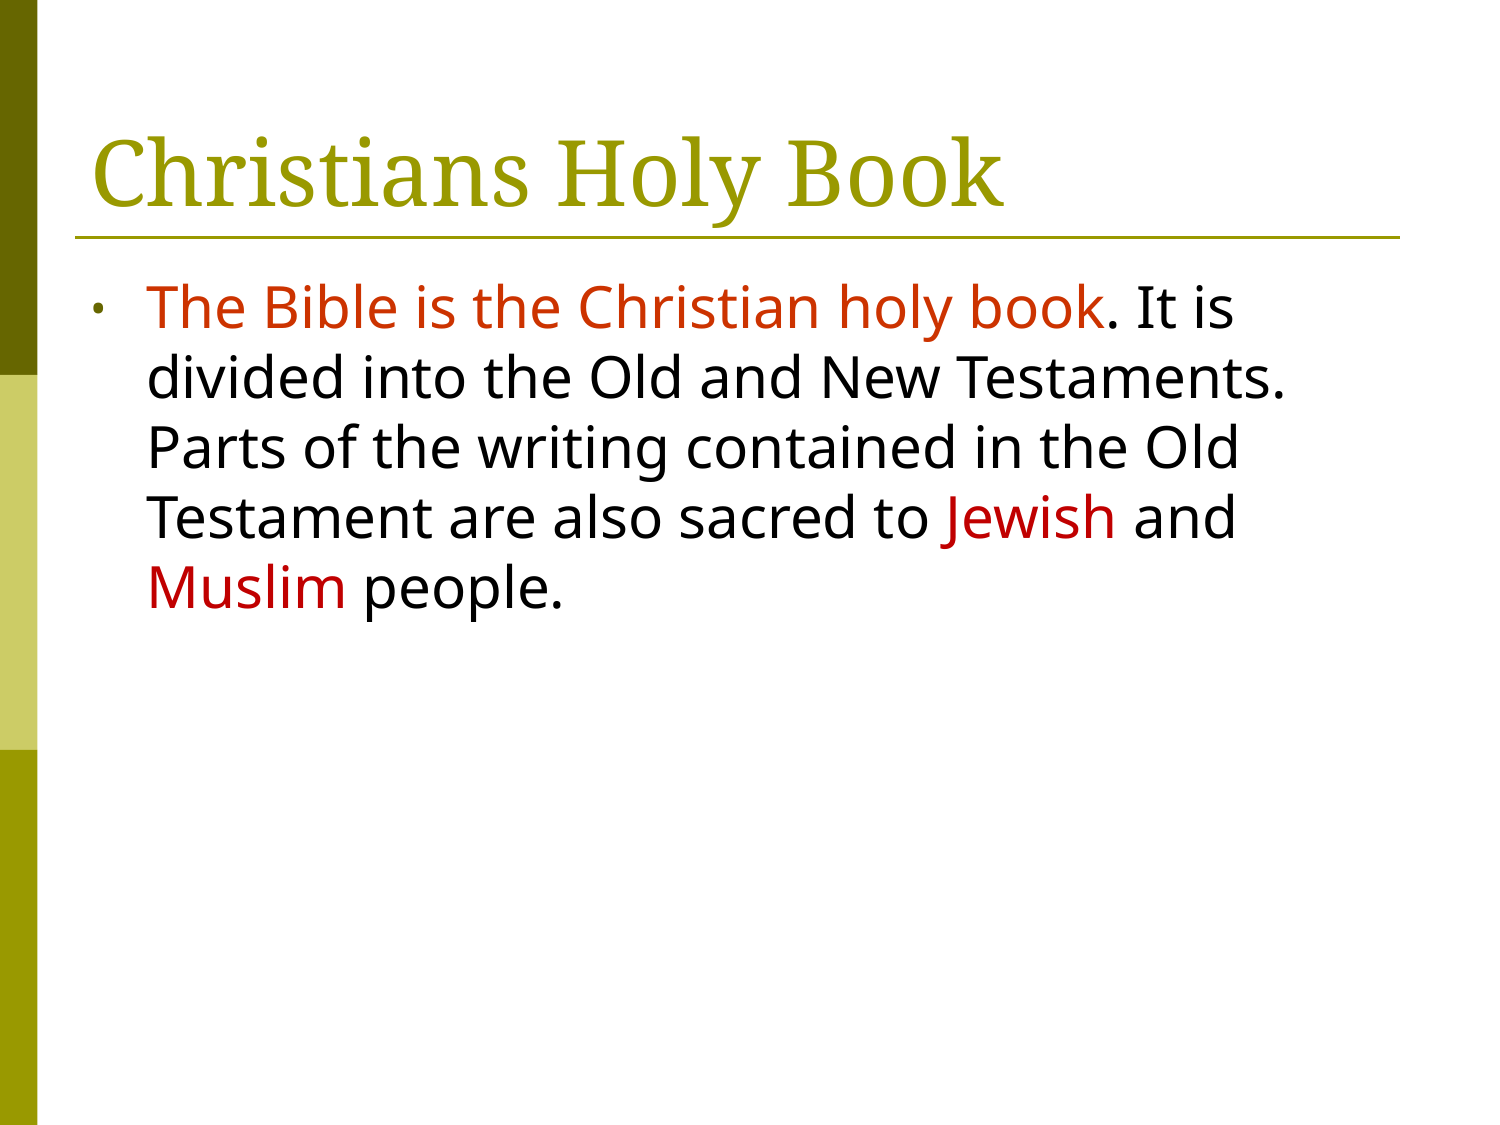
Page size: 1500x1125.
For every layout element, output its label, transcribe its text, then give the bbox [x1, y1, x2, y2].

list The Bible is the Christian holy book. It is divided into the Old and New Testaments. Parts of the writing contained in the Old Testament are also sacred to Jewish and Muslim people. [75, 262, 1425, 1006]
title Christians Holy Book [75, 45, 1425, 233]
